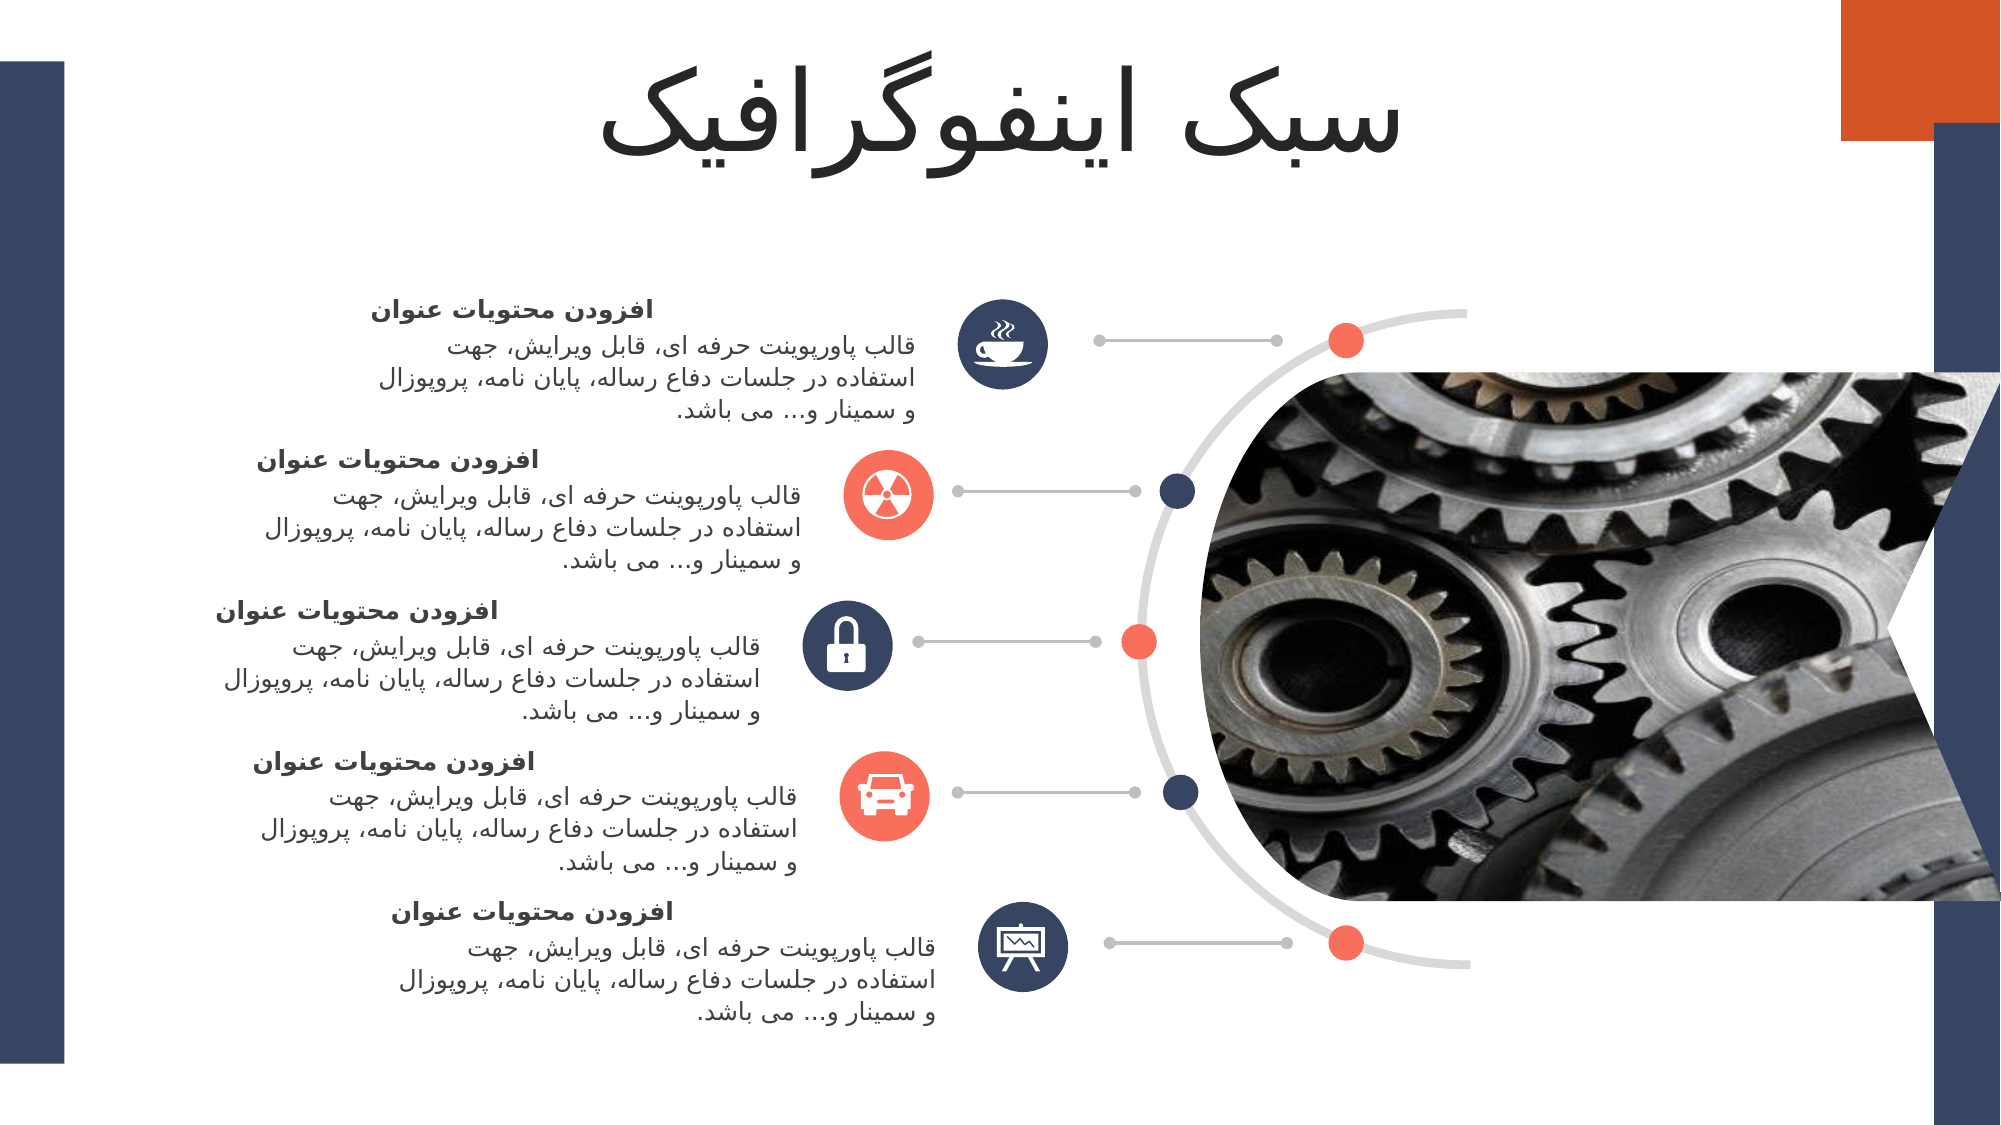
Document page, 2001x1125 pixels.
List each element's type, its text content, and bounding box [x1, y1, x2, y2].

text_box [1934, 388, 2000, 885]
text_box [838, 750, 931, 843]
text_box [1158, 472, 1197, 510]
text_box [1934, 903, 2000, 1125]
text_box [1841, 0, 2000, 141]
text_box [976, 900, 1070, 994]
text_box [995, 922, 1047, 973]
text_box [842, 449, 935, 542]
text_box [1120, 623, 1158, 661]
text_box [1141, 312, 1471, 966]
text_box [801, 599, 894, 692]
text_box [861, 468, 913, 521]
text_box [237, 737, 814, 852]
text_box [355, 285, 932, 400]
text_box [1161, 773, 1200, 812]
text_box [376, 888, 952, 1003]
text_box [971, 318, 1035, 368]
text_box [856, 773, 916, 817]
text_box [956, 298, 1049, 391]
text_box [200, 586, 777, 701]
text_box [1198, 371, 2000, 903]
list سبک اینفوگرافیک [53, 55, 1934, 175]
text_box [0, 61, 65, 1064]
text_box [1327, 924, 1365, 962]
text_box [825, 615, 867, 674]
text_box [241, 436, 818, 551]
text_box [1934, 122, 2000, 371]
text_box [1327, 321, 1365, 360]
